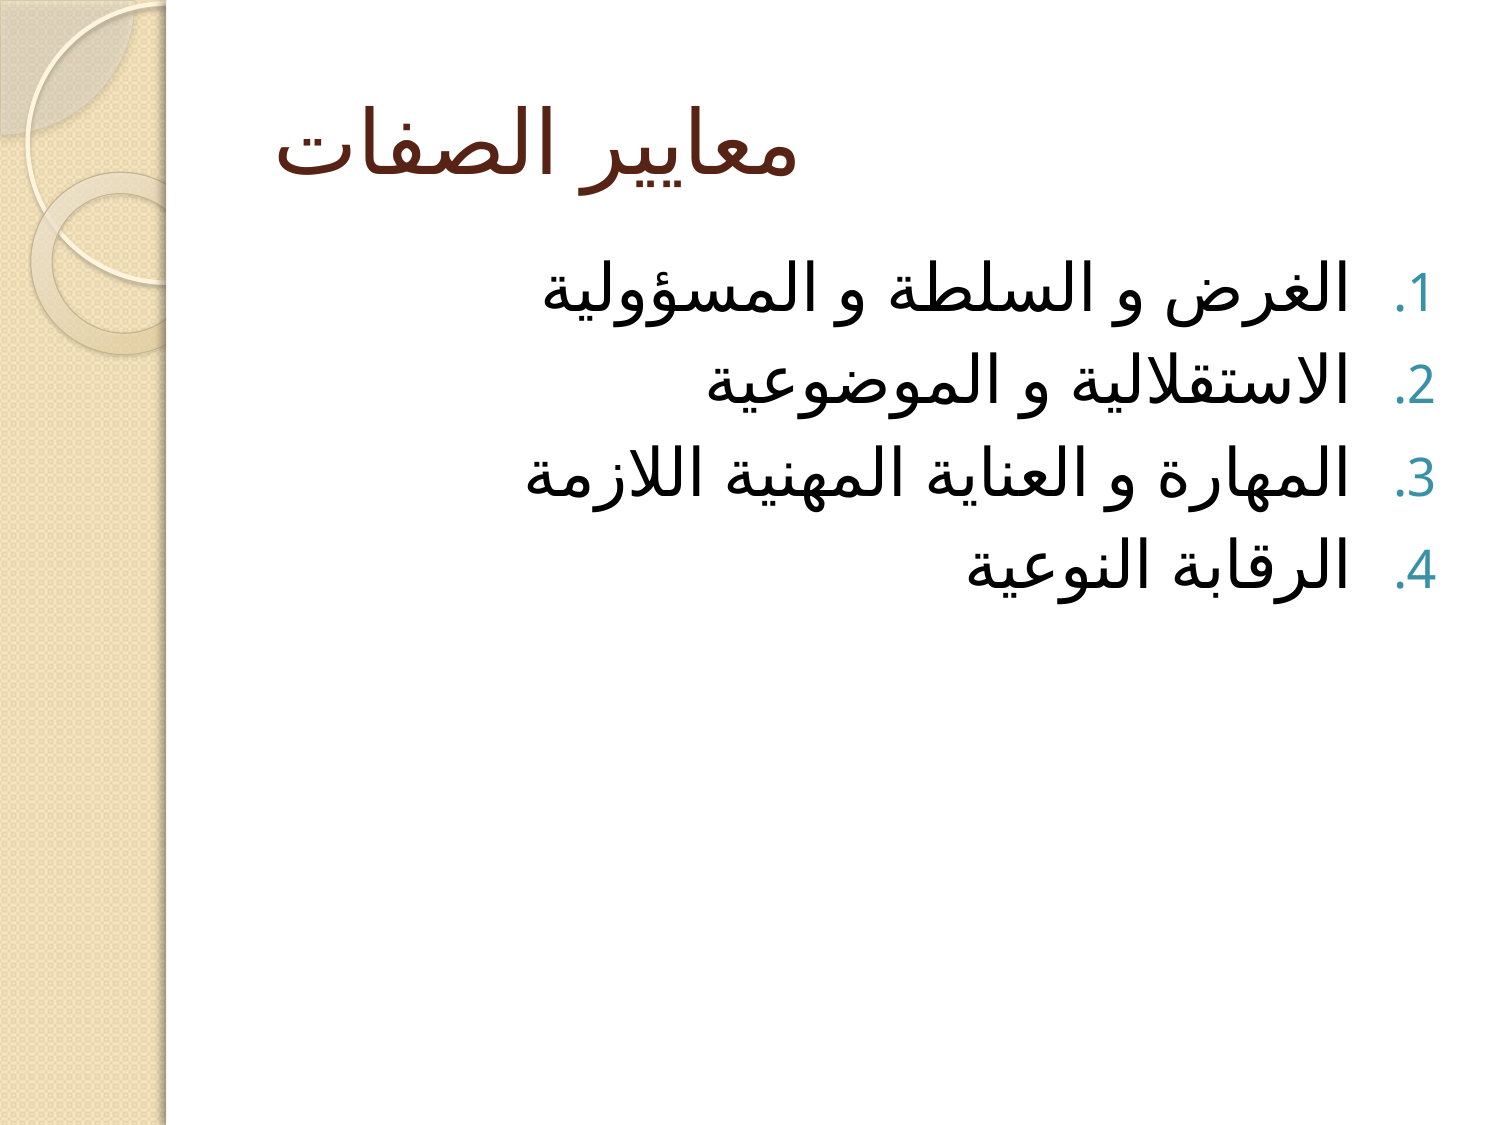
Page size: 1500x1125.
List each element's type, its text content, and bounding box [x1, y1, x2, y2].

list الغرض و السلطة و المسؤولية الاستقلالية و الموضوعية المهارة و العناية المهنية اللازمة الرقابة النوعية [235, 237, 1466, 1025]
title معايير الصفات [235, 45, 1466, 233]
